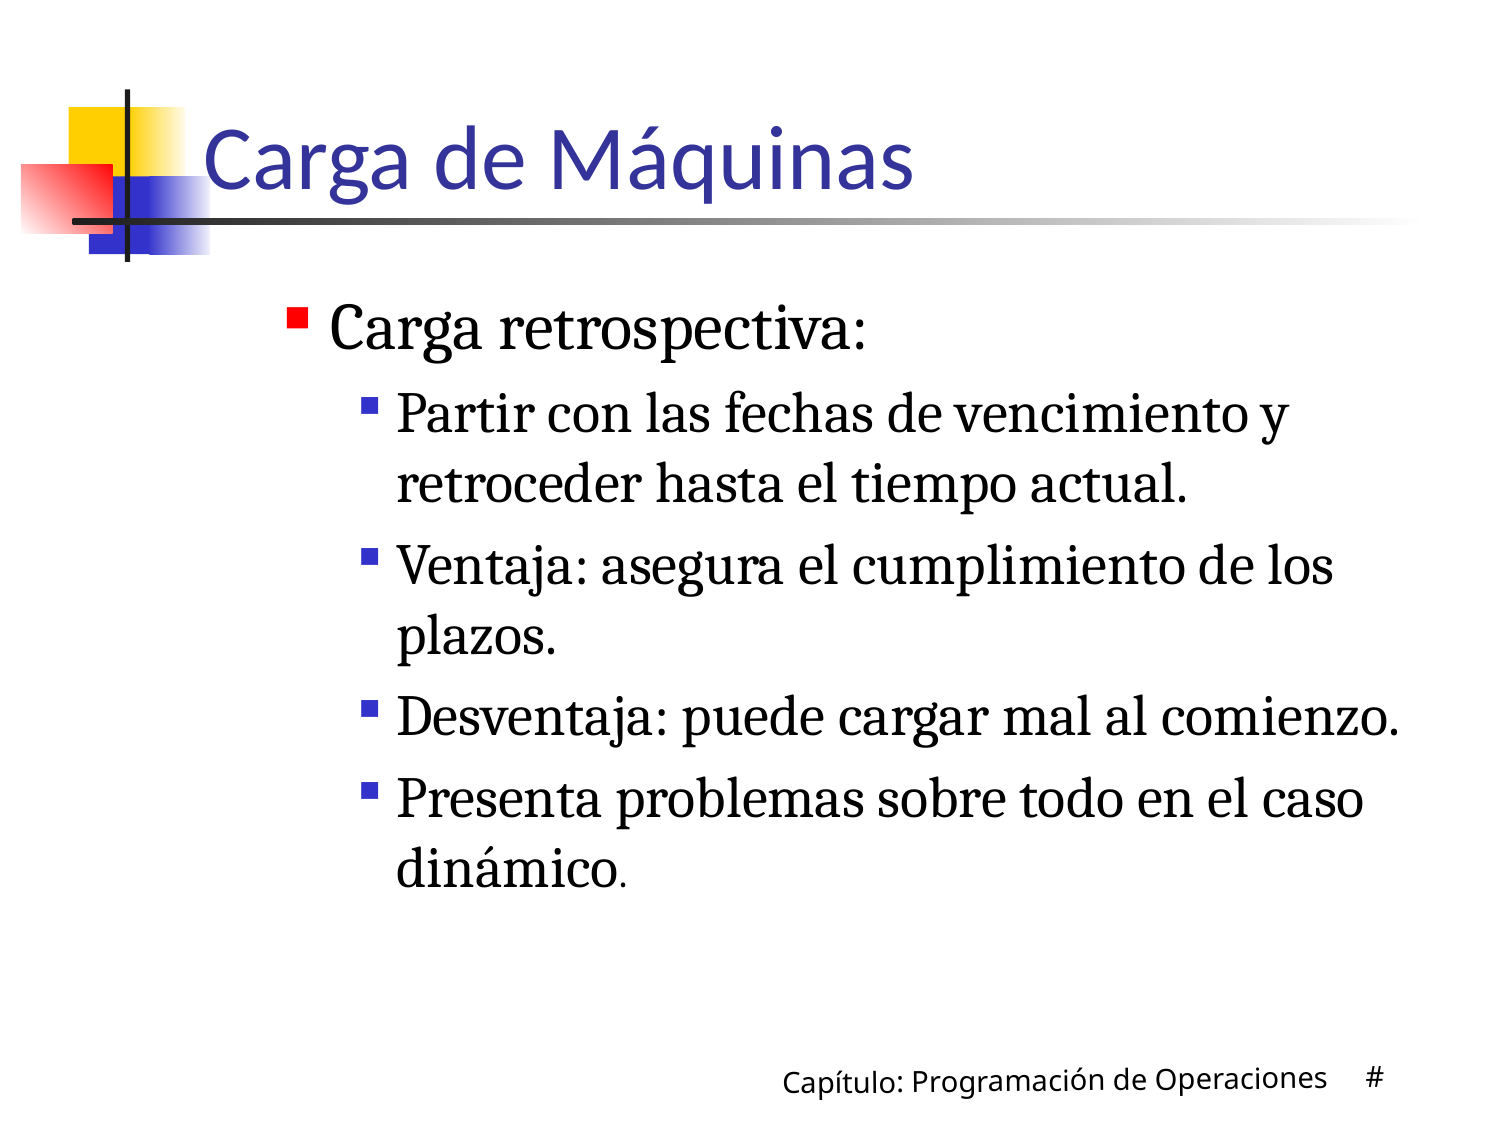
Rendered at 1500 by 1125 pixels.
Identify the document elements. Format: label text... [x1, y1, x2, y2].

footer Capítulo: Programación de Operaciones # [757, 1024, 1410, 1109]
title Carga de Máquinas [188, 27, 1468, 216]
list Carga retrospectiva: Partir con las fechas de vencimiento y retroceder hasta el tiempo actual. Ventaja: asegura el cumplimiento de los plazos. Desventaja: puede cargar mal al comienzo. Presenta problemas sobre todo en el caso dinámico. [193, 274, 1470, 1007]
